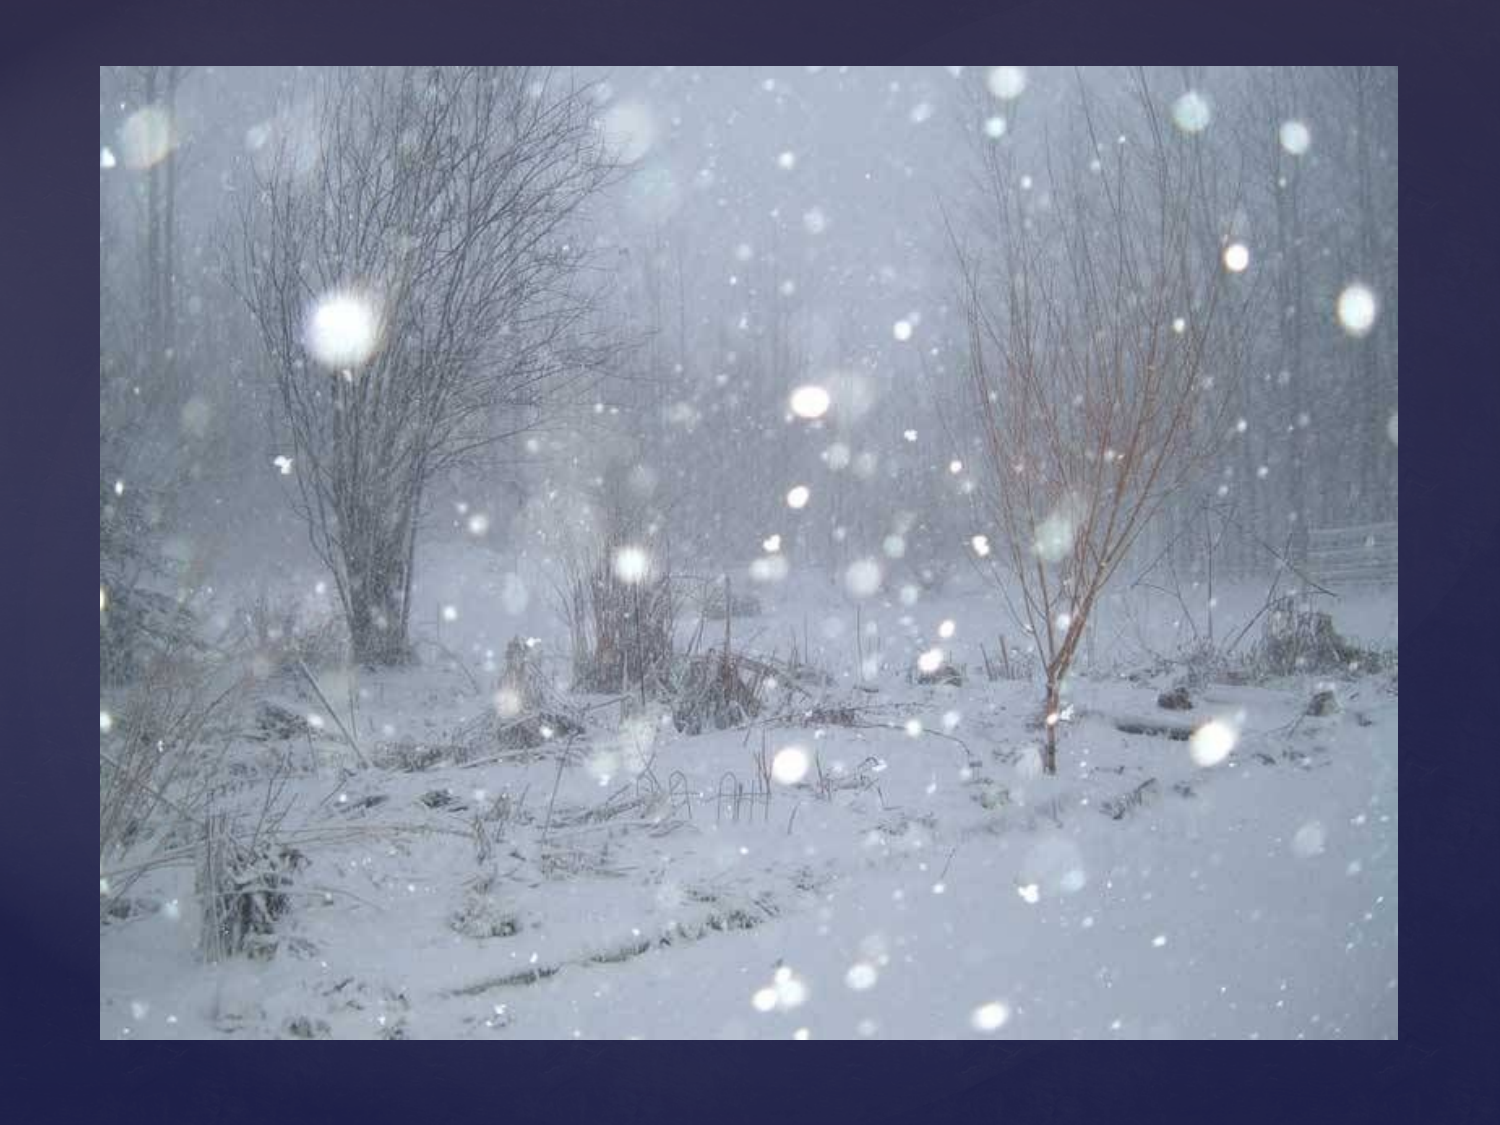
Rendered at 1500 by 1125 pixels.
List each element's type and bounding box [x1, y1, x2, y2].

list [99, 65, 1398, 1040]
